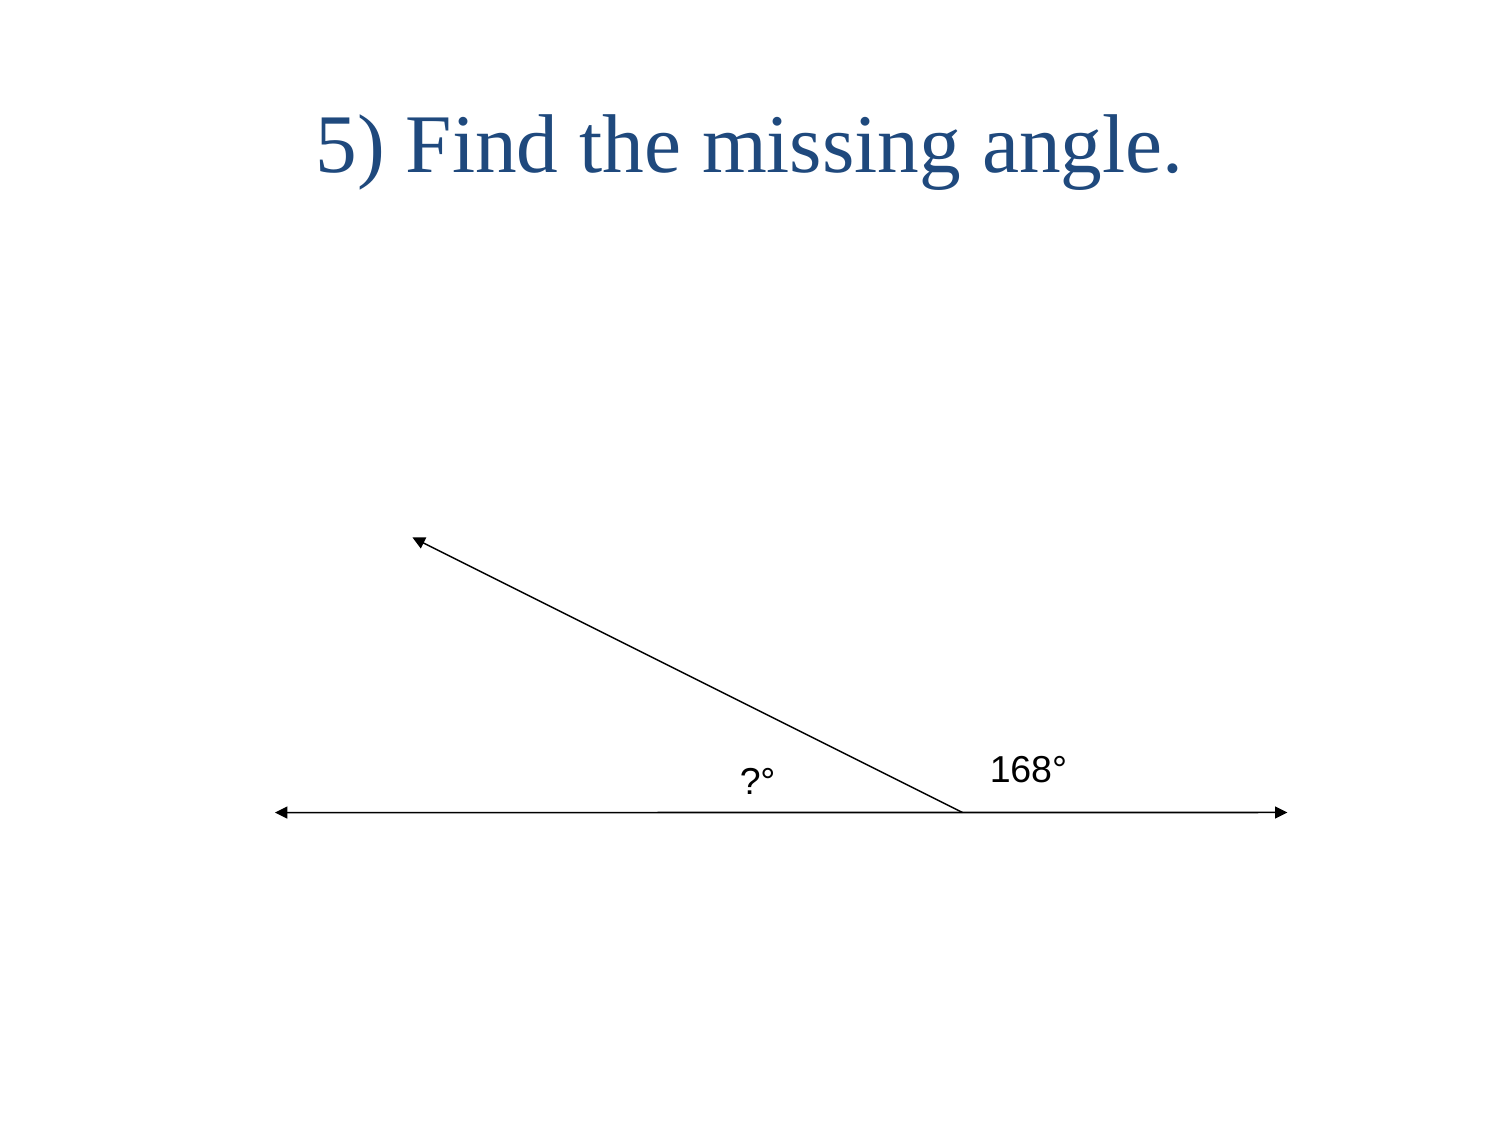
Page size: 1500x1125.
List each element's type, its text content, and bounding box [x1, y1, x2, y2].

text_box [963, 806, 1288, 819]
text_box 168° [975, 737, 1088, 798]
text_box ?° [724, 749, 888, 810]
text_box [412, 537, 836, 749]
text_box 5) Find the missing angle. [74, 45, 1425, 233]
text_box [274, 806, 961, 819]
